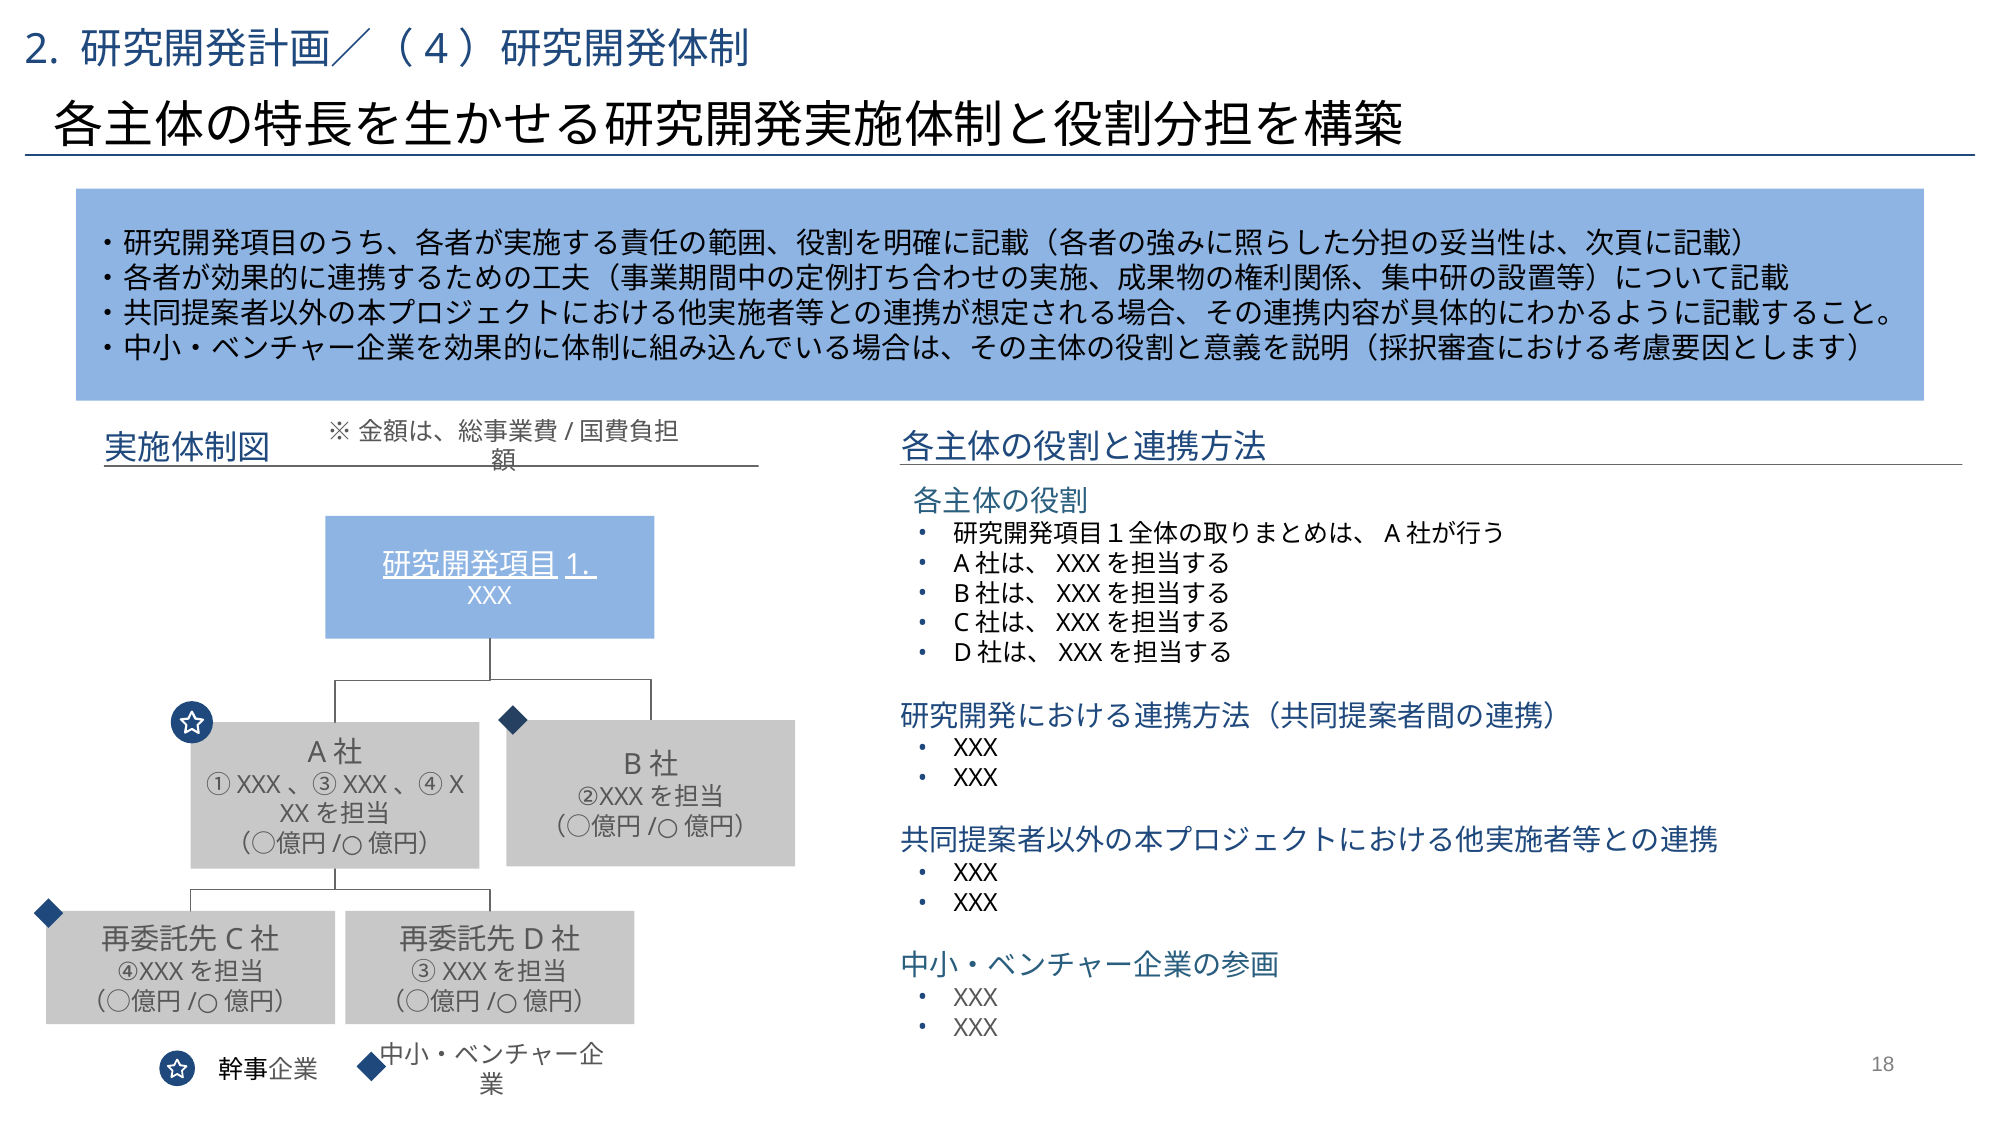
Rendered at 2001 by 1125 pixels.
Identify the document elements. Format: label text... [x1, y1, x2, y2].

text_box 各主体の特長を生かせる研究開発実施体制と役割分担を構築 [53, 99, 1899, 154]
text_box ※金額は、総事業費/国費負担額 [299, 467, 708, 471]
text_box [391, 812, 434, 968]
text_box 2. 研究開発計画／（4）研究開発体制 [24, 28, 1818, 74]
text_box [529, 598, 612, 761]
text_box 各主体の役割 研究開発項目１全体の取りまとめは、A社が行う A社は、XXXを担当する B社は、XXXを担当する C社は、XXXを担当する D社は、XXXを担当する 研究開発における連携方法（共同提案者間の連携） XXX XXX 共同提案者以外の本プロジェクトにおける他実施者等との連携 XXX XXX 中小・ベンチャー企業の参画 XXX XXX [900, 482, 1962, 1112]
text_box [159, 1050, 356, 1087]
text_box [104, 418, 759, 467]
text_box A社 ①XXX、③XXX、④XXXを担当 （○億円/○億円） [190, 721, 480, 870]
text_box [370, 602, 455, 759]
text_box 再委託先D社 ③XXXを担当 （○億円/○億円） [345, 910, 635, 1025]
text_box [33, 897, 64, 929]
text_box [241, 817, 285, 963]
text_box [900, 410, 1962, 466]
text_box B社 ②XXXを担当 （○億円/○億円） [505, 719, 796, 867]
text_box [356, 1042, 624, 1095]
text_box ・研究開発項目のうち、各者が実施する責任の範囲、役割を明確に記載（各者の強みに照らした分担の妥当性は、次頁に記載） ・各者が効果的に連携するための工夫（事業期間中の定例打ち合わせの実施、成果物の権利関係、集中研の設置等）について記載 ・共同提案者以外の本プロジェクトにおける他実施者等との連携が想定される場合、その連携内容が具体的にわかるように記載すること。 ・中小・ベンチャー企業を効果的に体制に組み込んでいる場合は、その主体の役割と意義を説明（採択審査における考慮要因とします） [76, 188, 1924, 401]
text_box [170, 700, 214, 744]
text_box 再委託先C社 ④XXXを担当 （○億円/○億円） [45, 910, 336, 1025]
text_box 研究開発項目1. XXX [325, 515, 655, 640]
text_box [497, 704, 529, 736]
